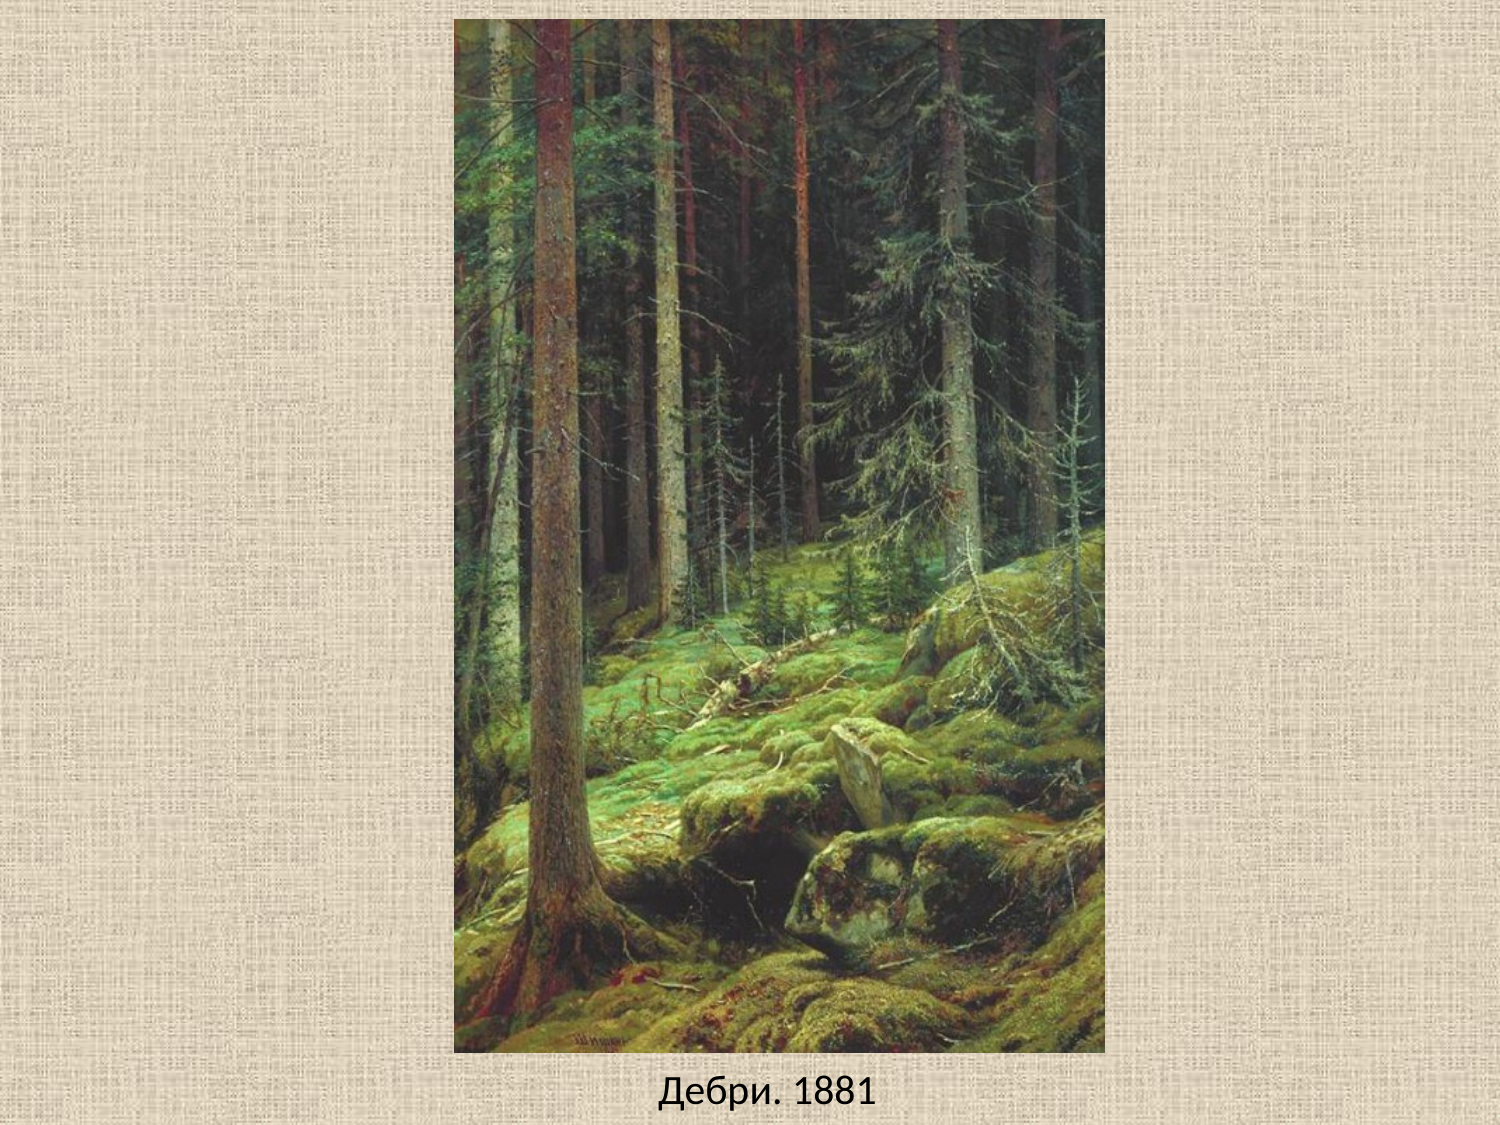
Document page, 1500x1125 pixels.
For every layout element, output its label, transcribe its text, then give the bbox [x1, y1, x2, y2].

picture [0, 0, 1500, 1125]
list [454, 18, 1105, 1053]
text_box Дебри. 1881 [453, 1059, 1083, 1125]
